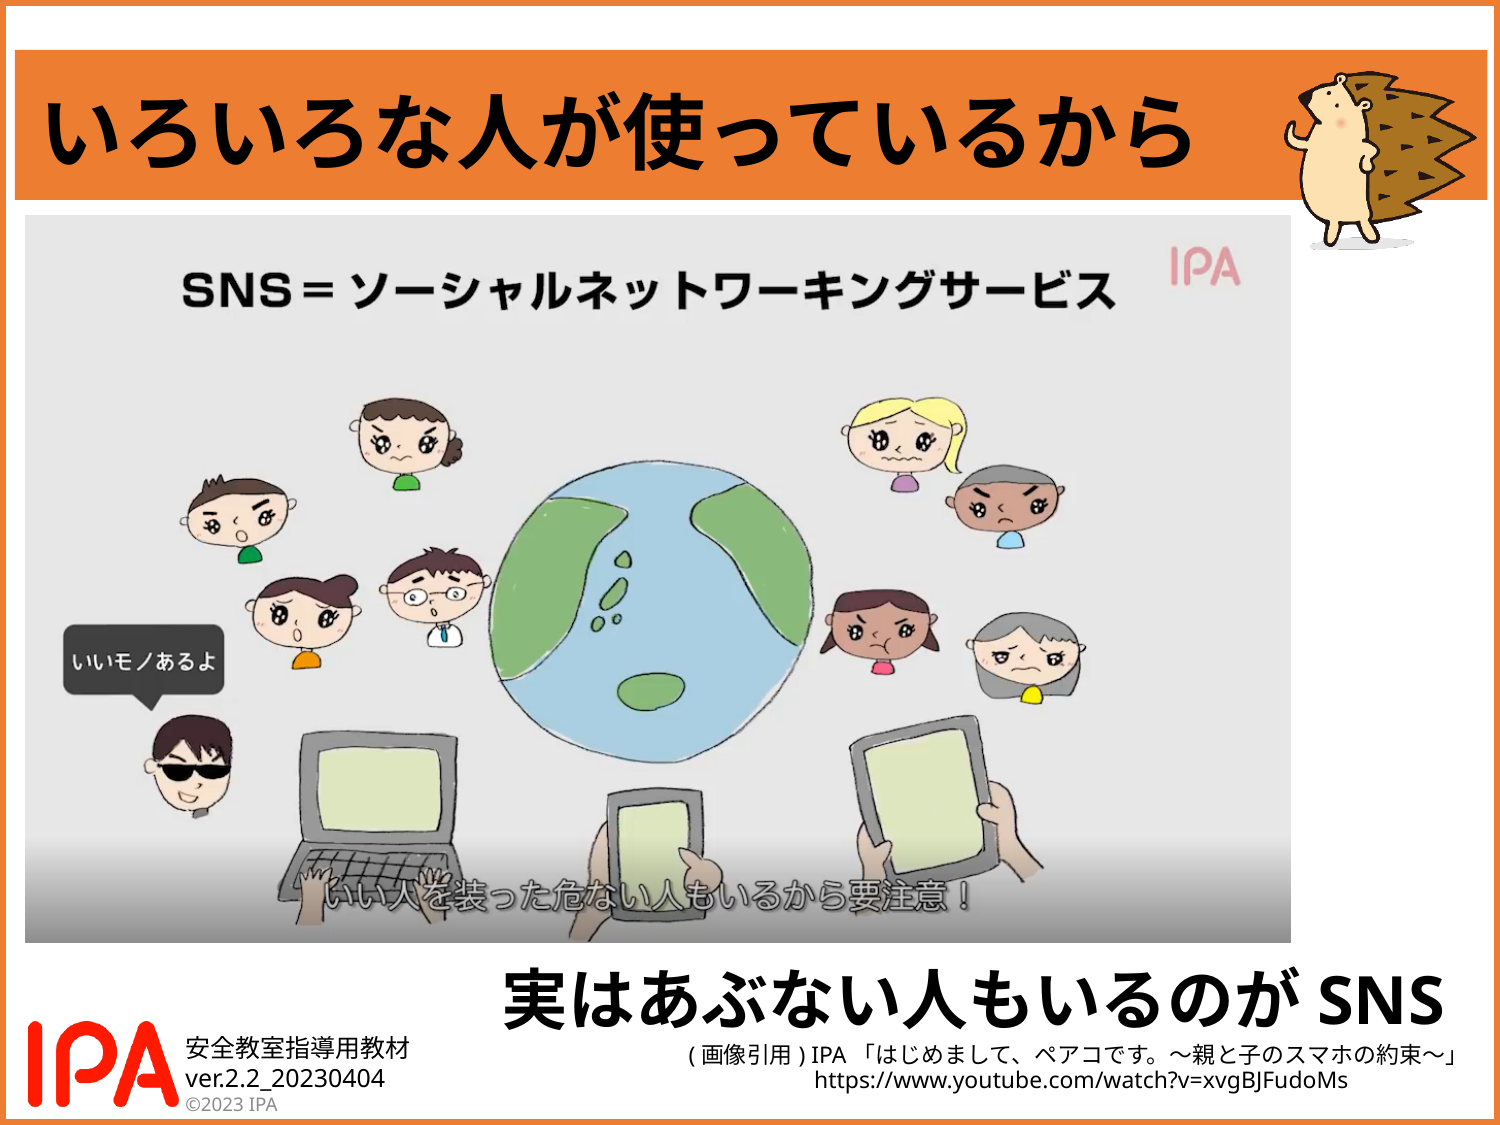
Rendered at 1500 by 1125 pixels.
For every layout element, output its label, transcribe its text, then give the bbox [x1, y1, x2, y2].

text_box いろいろな人が使っているから [25, 72, 1375, 188]
text_box 実はあぶない人もいるのがSNS [486, 950, 1500, 1045]
picture [25, 71, 1477, 943]
picture [28, 1021, 179, 1107]
text_box (画像引用) IPA「はじめまして、ペアコです。～親と子のスマホの約束～」 https://www.youtube.com/watch?v=xvgBJFudoMs [673, 986, 1500, 1125]
